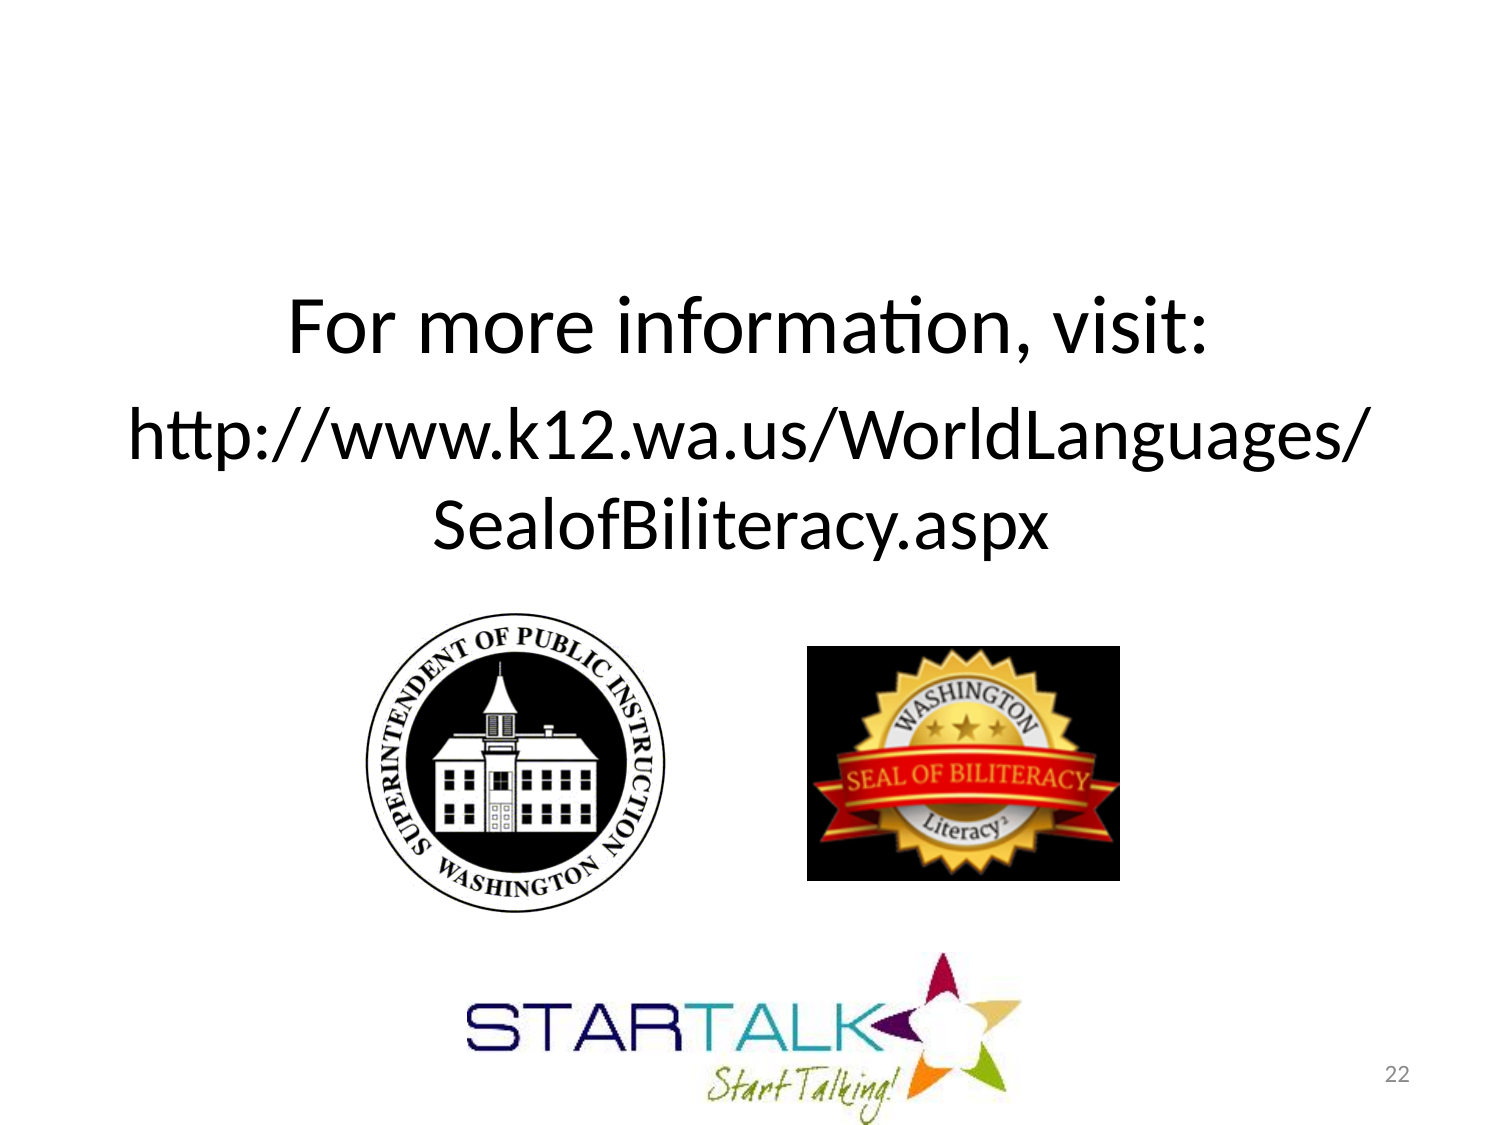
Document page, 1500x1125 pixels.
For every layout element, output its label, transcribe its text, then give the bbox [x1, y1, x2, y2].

picture [467, 1005, 1022, 1125]
slide_number 22 [1074, 1042, 1425, 1103]
picture [365, 613, 667, 914]
list For more information, visit: http://www.k12.wa.us/WorldLanguages/ SealofBiliteracy.aspx [75, 262, 1425, 1005]
picture [807, 646, 1120, 881]
